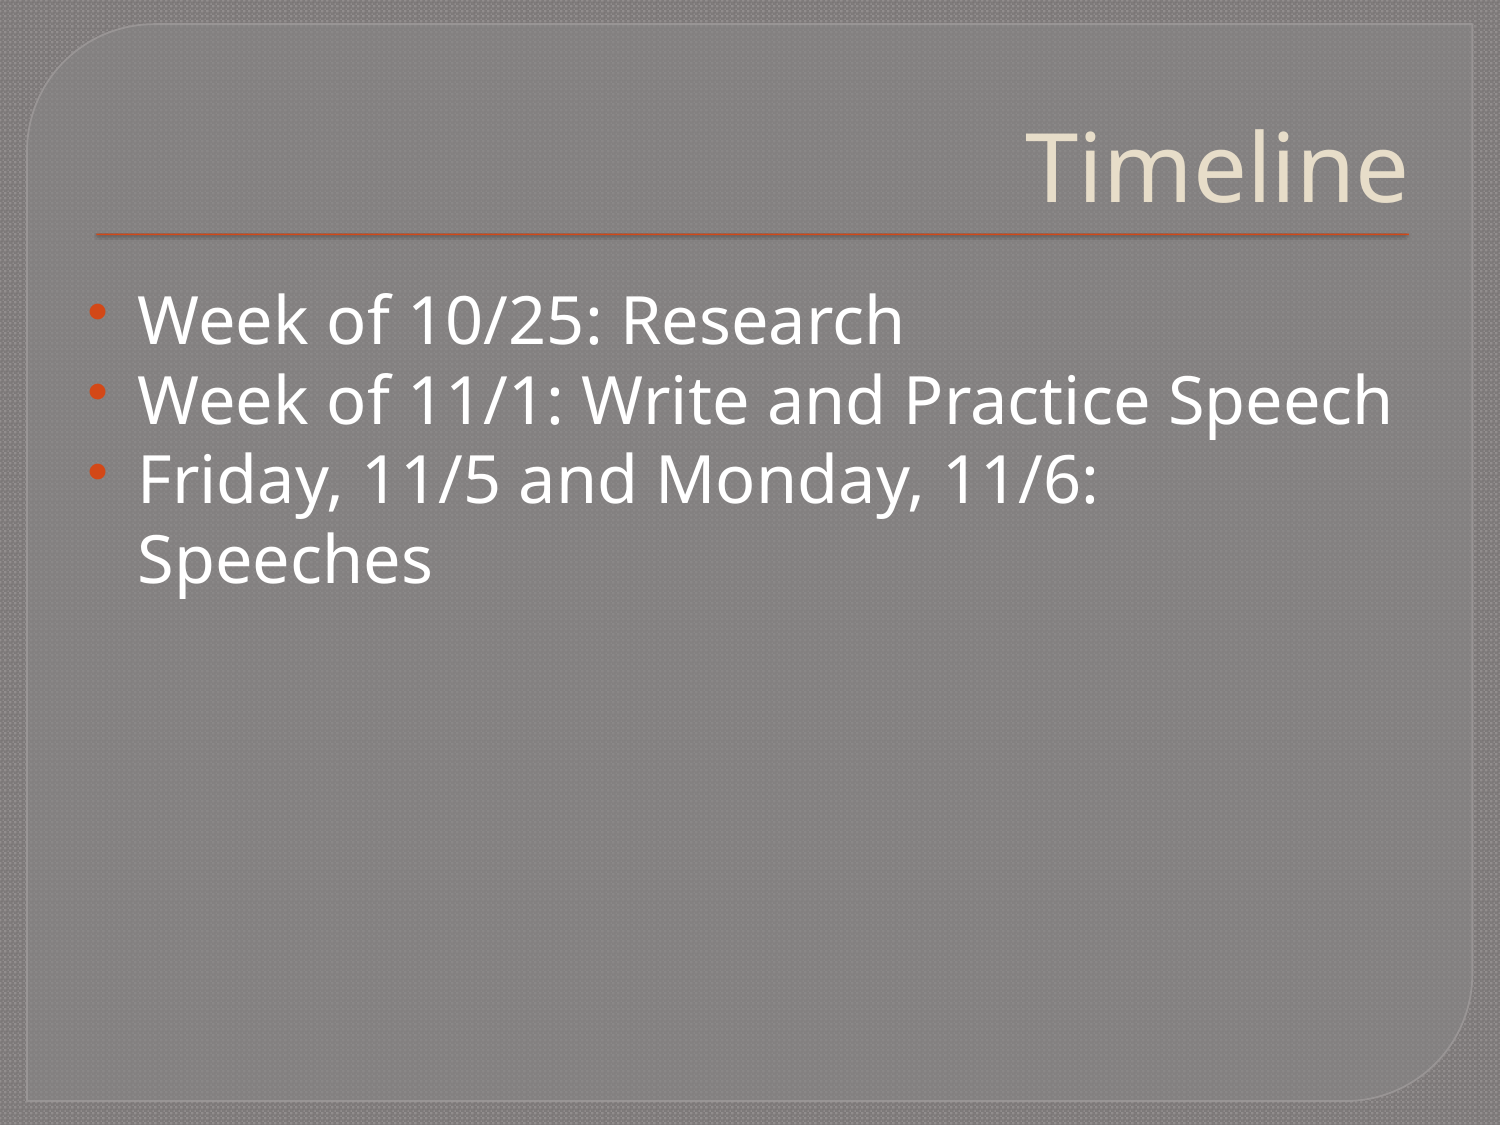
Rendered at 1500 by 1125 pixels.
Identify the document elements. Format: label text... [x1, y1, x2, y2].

title Timeline [75, 41, 1425, 230]
list Week of 10/25: Research Week of 11/1: Write and Practice Speech Friday, 11/5 and Monday, 11/6: Speeches [75, 270, 1425, 1013]
